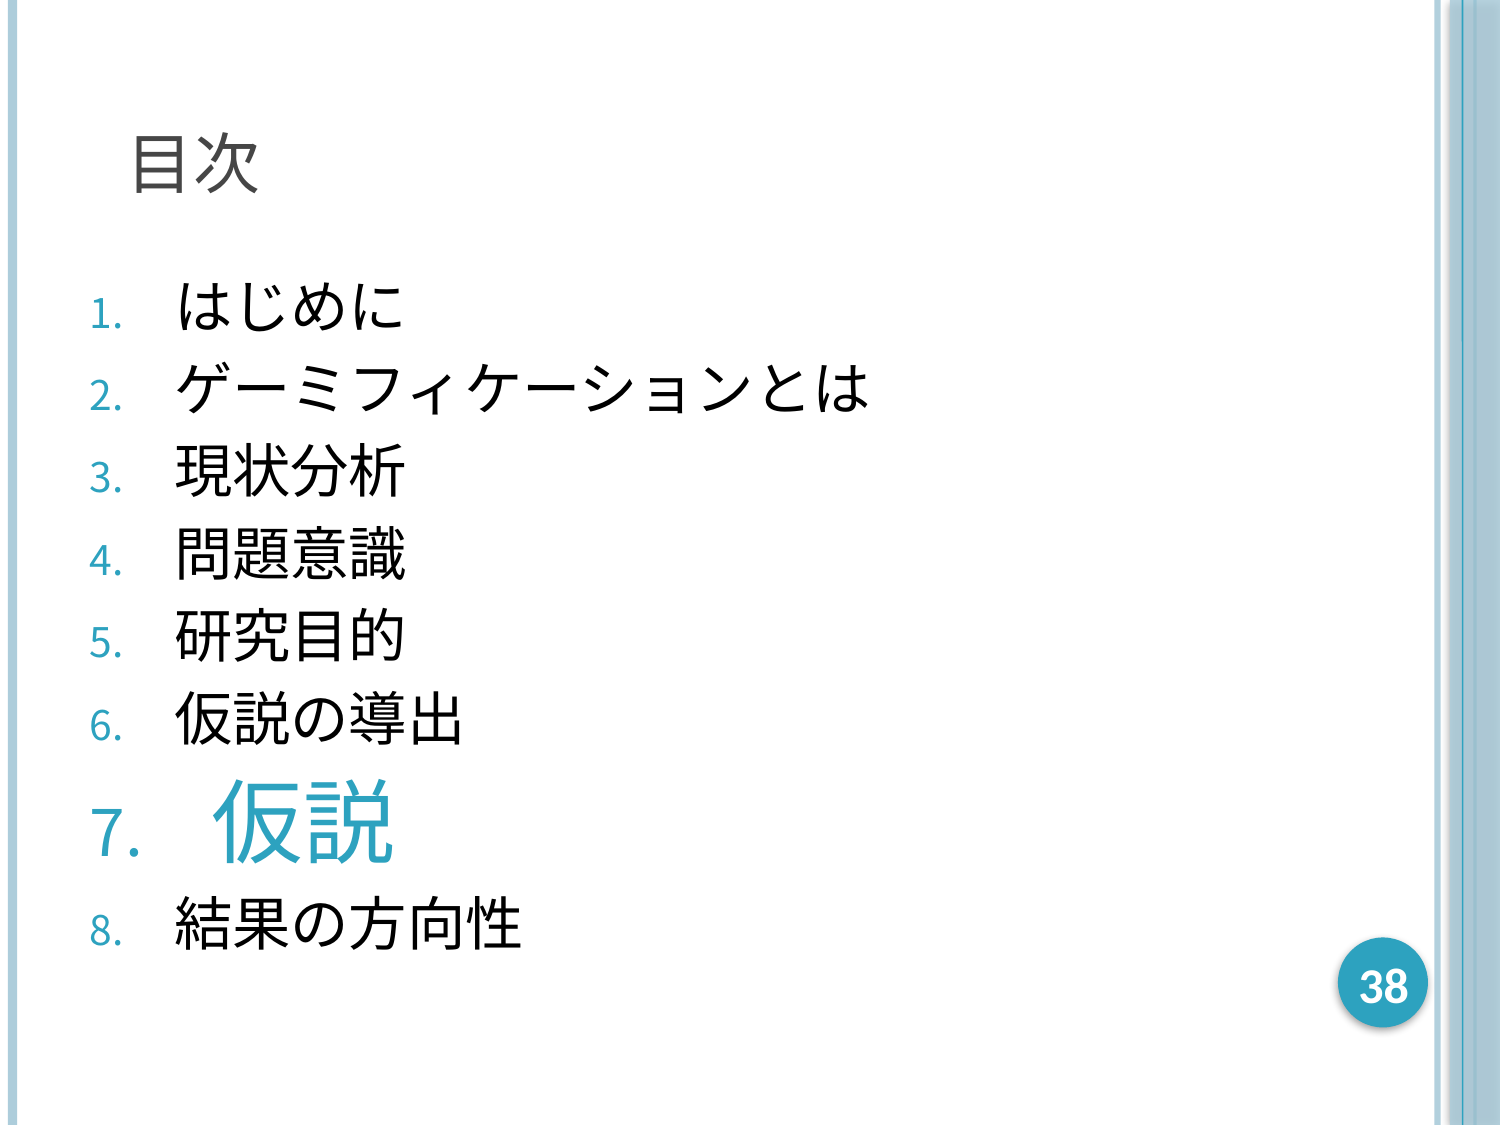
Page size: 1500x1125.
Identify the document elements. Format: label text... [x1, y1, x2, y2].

slide_number 38 [1333, 940, 1434, 1027]
list はじめに ゲーミフィケーションとは 現状分析 問題意識 研究目的 仮説の導出 仮説 結果の方向性 [75, 262, 1300, 1062]
title 目次 [112, 101, 315, 209]
